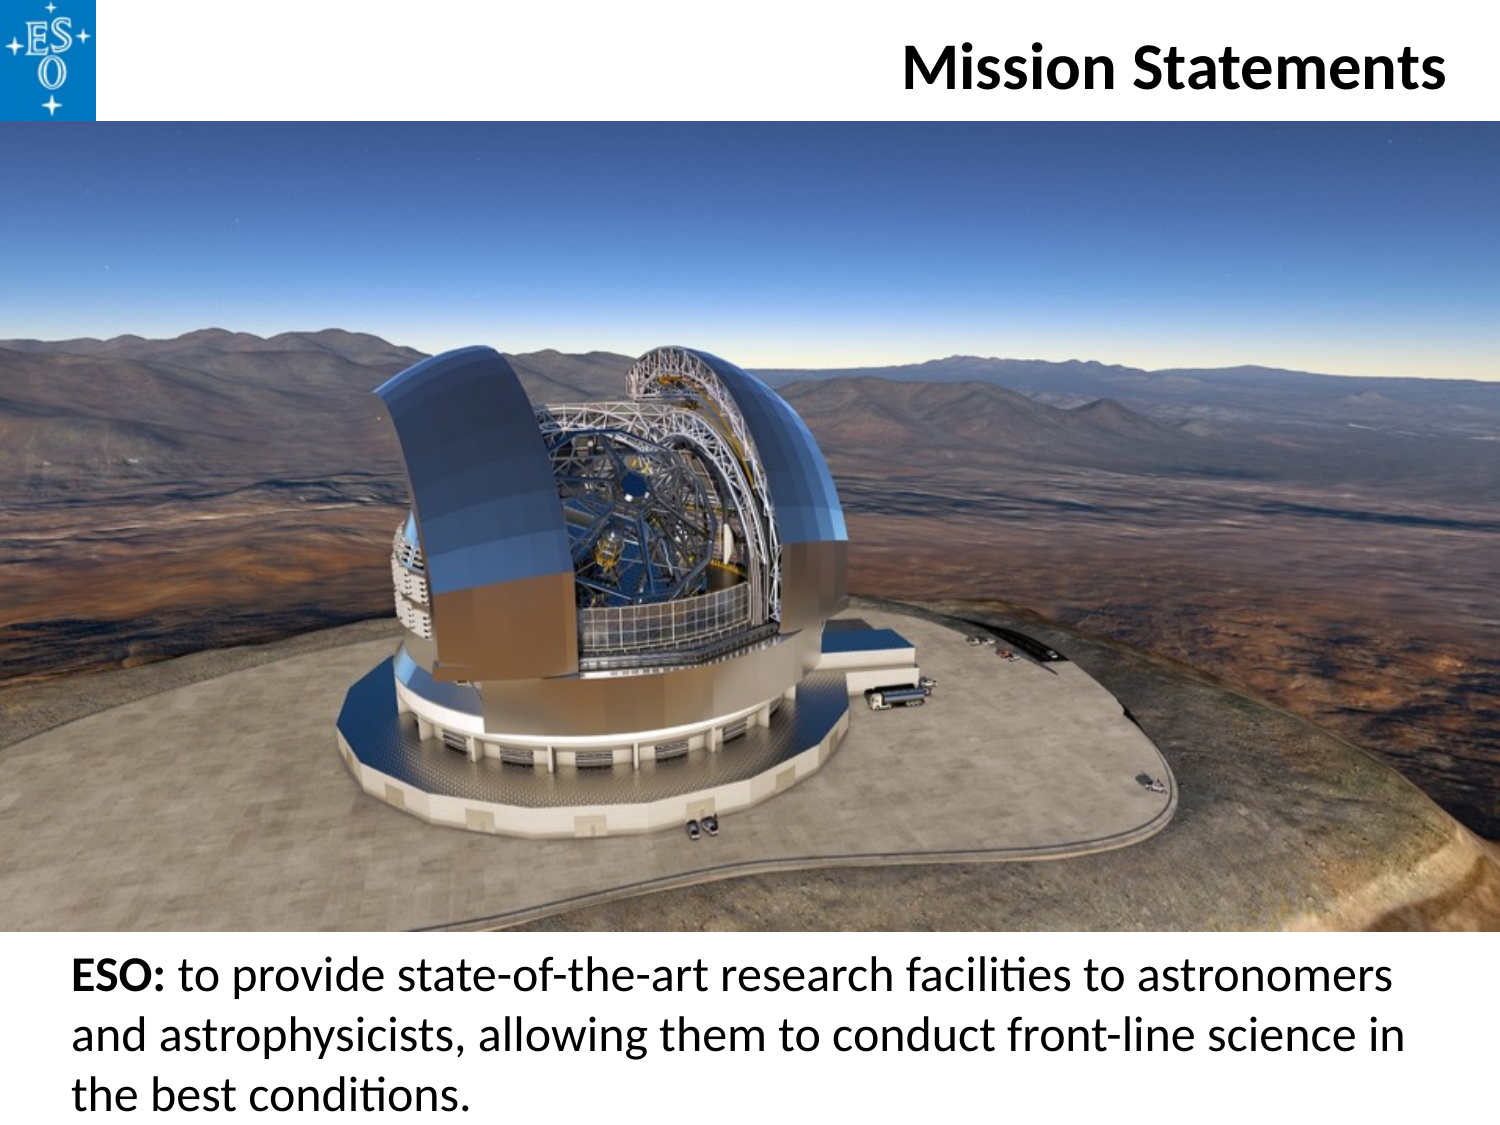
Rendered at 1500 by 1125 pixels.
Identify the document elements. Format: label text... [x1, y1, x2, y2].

title Mission Statements [112, 0, 1463, 120]
text_box ESO: to provide state-of-the-art research facilities to astronomers and astrophysicists, allowing them to conduct front-line science in the best conditions. [56, 934, 1463, 1125]
picture [0, 0, 1500, 932]
